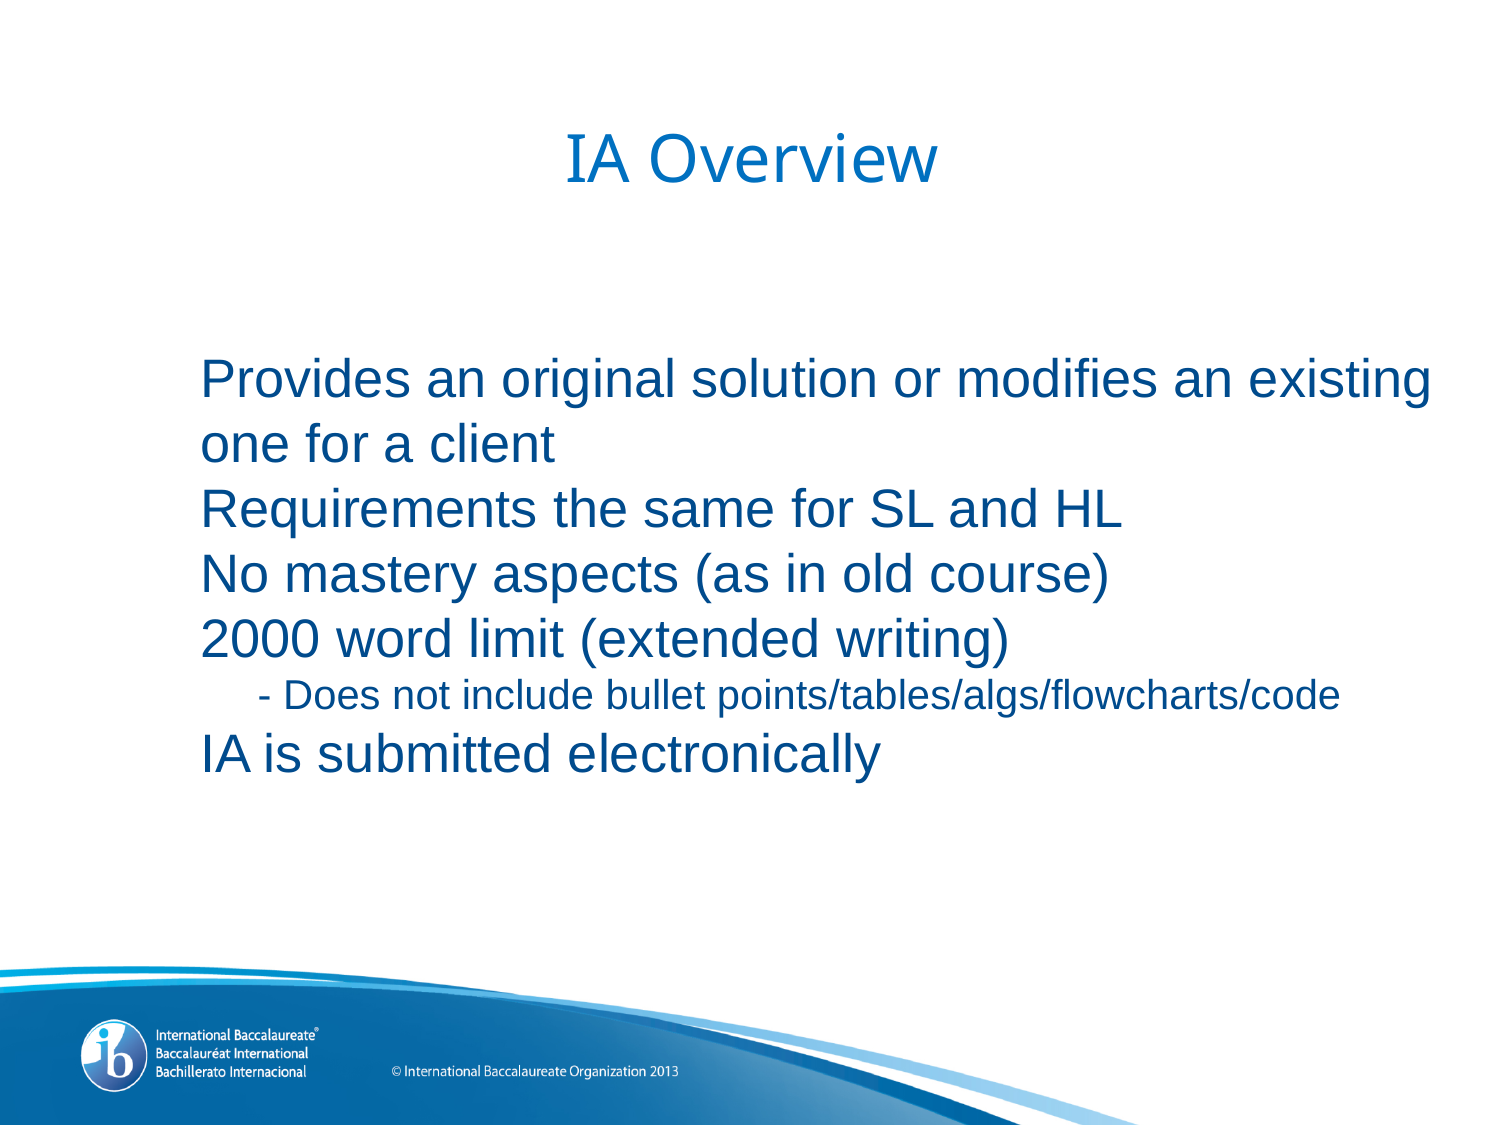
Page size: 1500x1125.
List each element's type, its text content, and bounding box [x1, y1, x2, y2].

picture [0, 941, 1500, 1125]
list Provides an original solution or modifies an existing one for a client Requirements the same for SL and HL No mastery aspects (as in old course) 2000 word limit (extended writing) - Does not include bullet points/tables/algs/flowcharts/code IA is submitted electronically [124, 342, 1436, 886]
title IA Overview [96, 97, 1408, 216]
